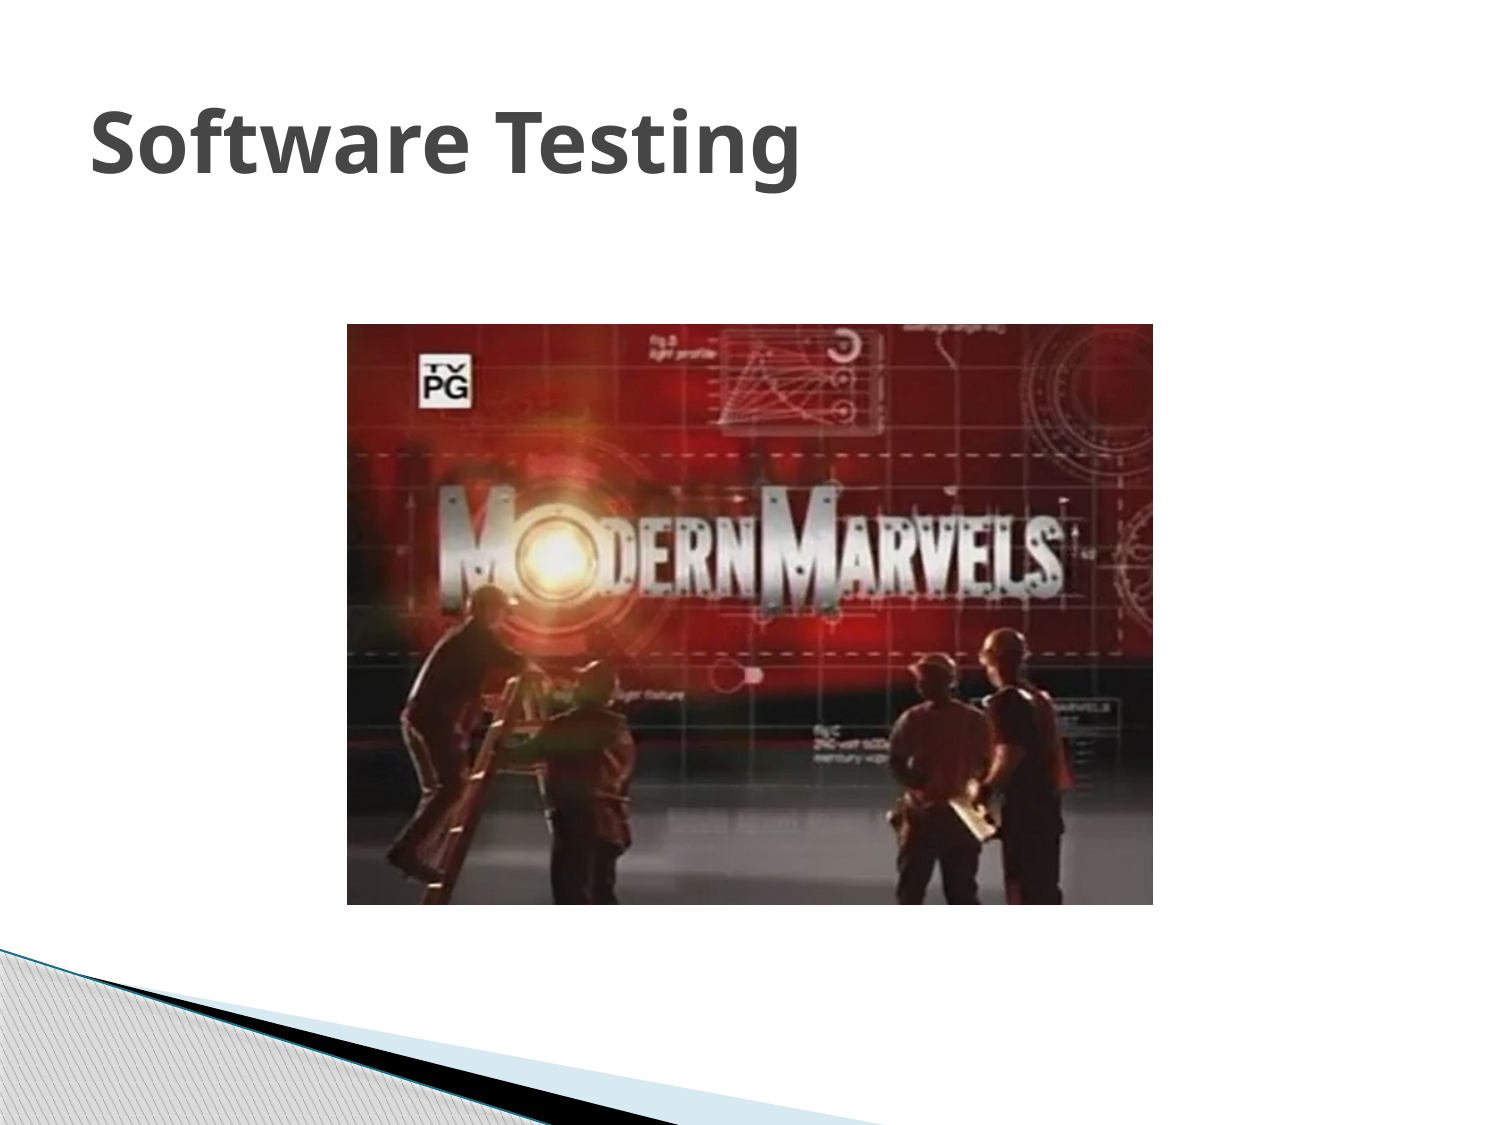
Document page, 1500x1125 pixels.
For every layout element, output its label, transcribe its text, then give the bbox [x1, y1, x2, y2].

title Software Testing [75, 45, 1425, 233]
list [347, 323, 1153, 905]
